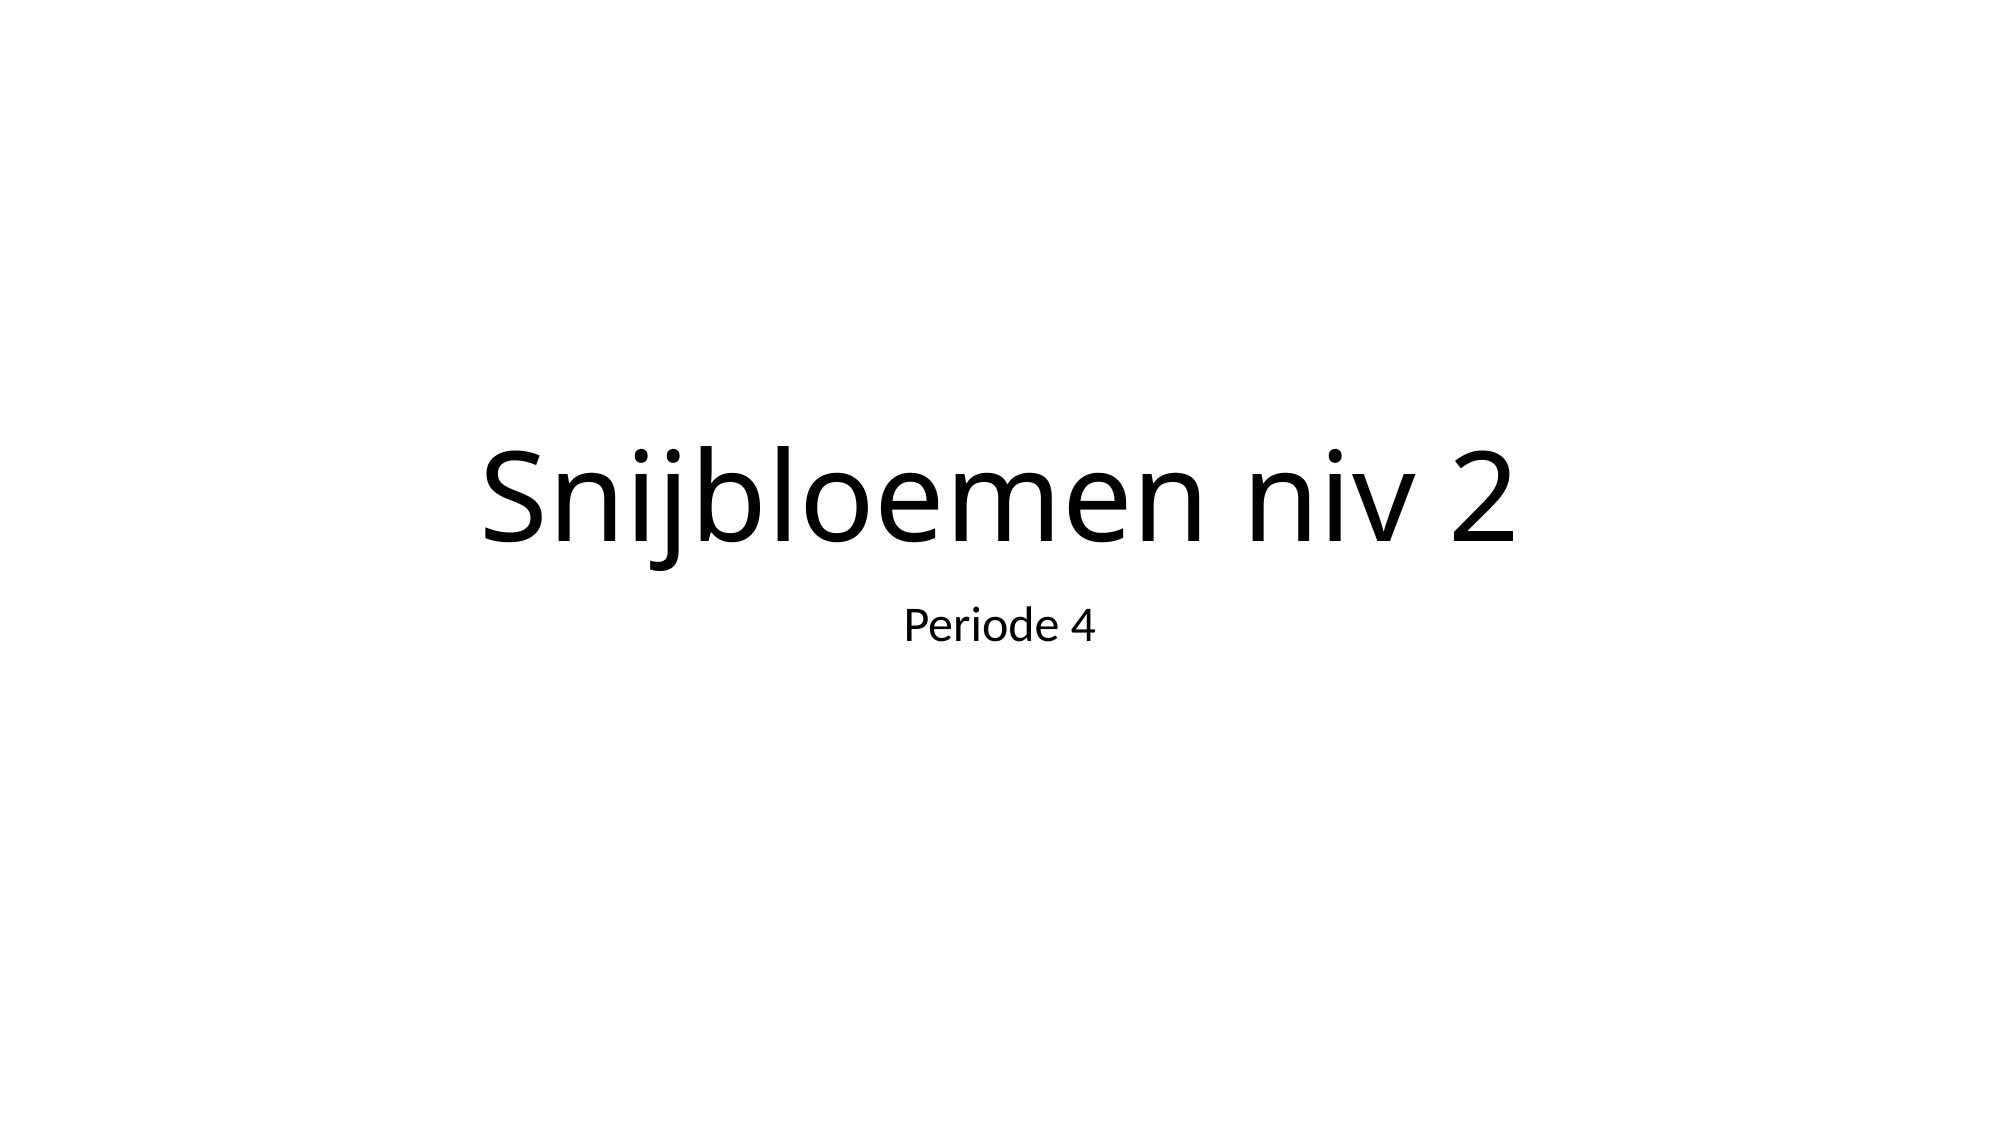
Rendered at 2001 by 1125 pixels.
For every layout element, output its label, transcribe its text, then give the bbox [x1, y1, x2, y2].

title Snijbloemen niv 2 [249, 184, 1750, 576]
subtitle Periode 4 [249, 590, 1750, 863]
